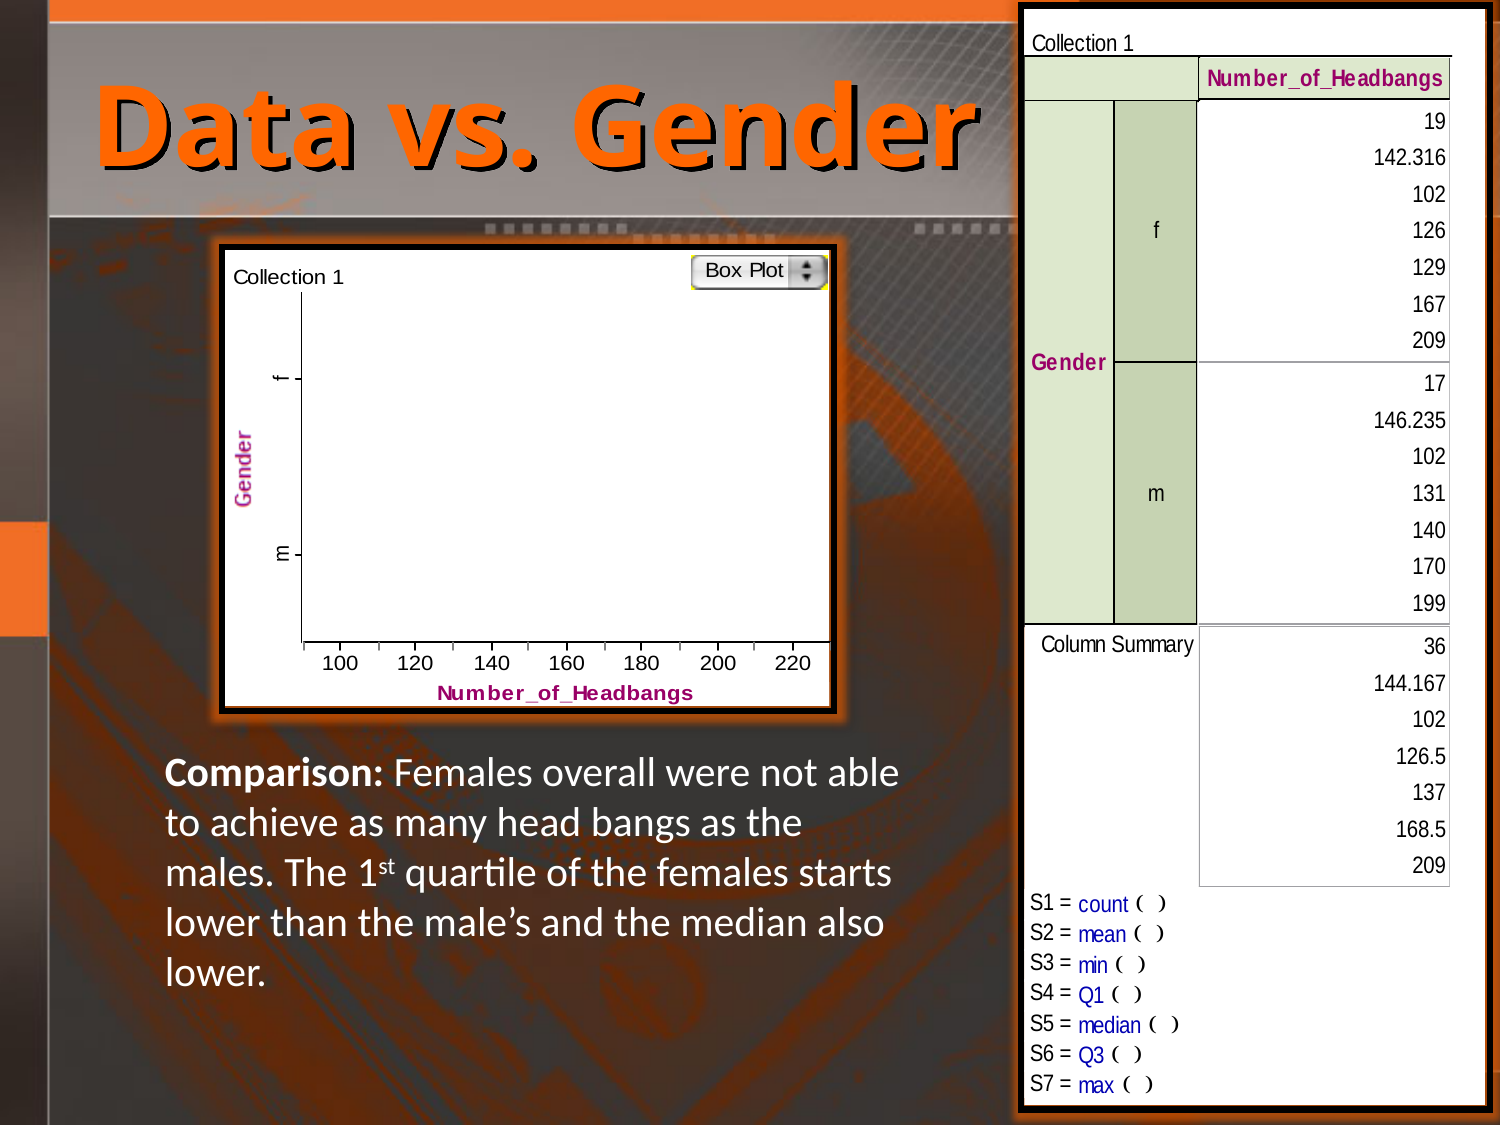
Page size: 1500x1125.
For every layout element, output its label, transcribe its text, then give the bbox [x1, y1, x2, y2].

picture [0, 0, 1013, 1125]
text_box Comparison: Females overall were not able to achieve as many head bangs as the males. The 1st quartile of the females starts lower than the male’s and the median also lower. [150, 737, 925, 1003]
picture [1024, 8, 1488, 1107]
title Data vs. Gender [74, 37, 1006, 206]
